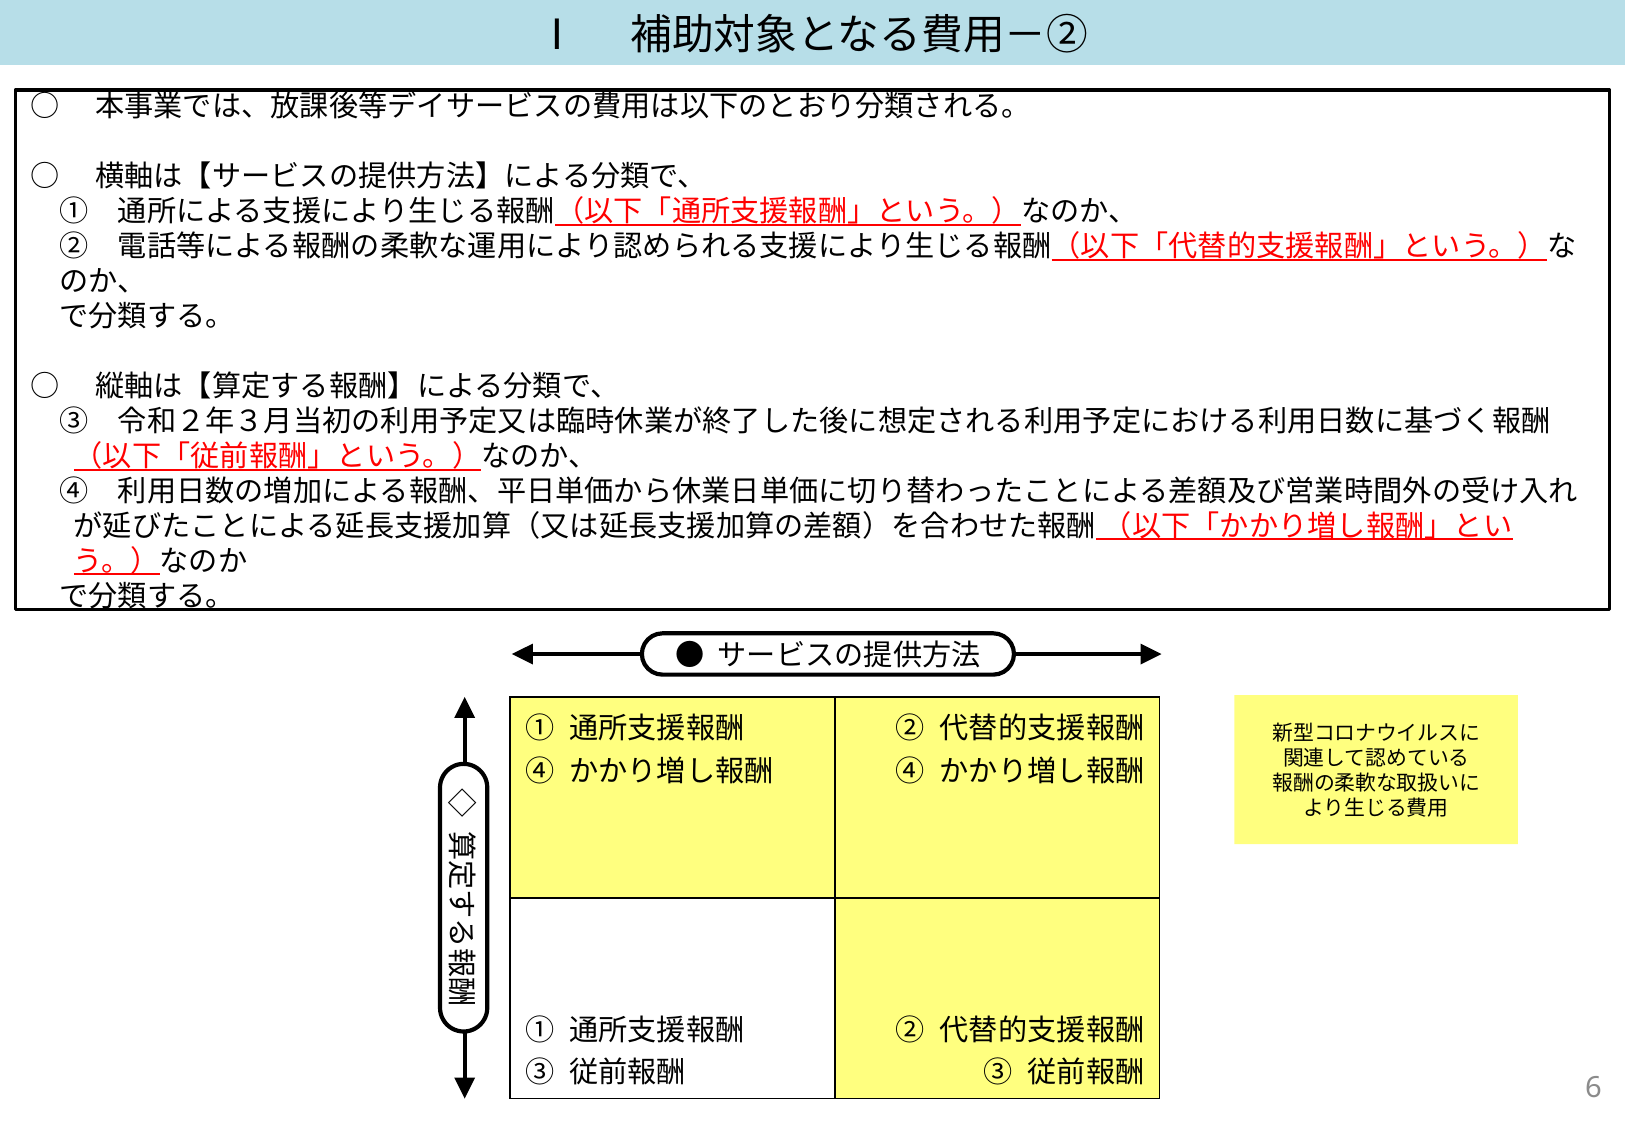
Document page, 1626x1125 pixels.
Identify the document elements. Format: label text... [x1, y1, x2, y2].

text_box ● サービスの提供方法 [639, 631, 1016, 653]
text_box 新型コロナウイルスに 関連して認めている 報酬の柔軟な取扱いに より生じる費用 [1232, 693, 1520, 846]
text_box ◇ 算定する報酬 [437, 762, 460, 1034]
table_cell ② 代替的支援報酬 ③ 従前報酬 [836, 899, 1159, 1098]
text_box ○ 本事業では、放課後等デイサービスの費用は以下のとおり分類される。 ○ 横軸は【サービスの提供方法】による分類で、 ① 通所による支援により生じる報酬（以下「通所支援報酬」という。）なのか、 ② 電話等による報酬の柔軟な運用により認められる支援により生じる報酬（以下「代替的支援報酬」という。）なのか、 で分類する。 ○ 縦軸は【算定する報酬】による分類で、 ③ 令和２年３月当初の利用予定又は臨時休業が終了した後に想定される利用予定における利用日数に基づく報酬（以下「従前報酬」という。）なのか、 ④ 利用日数の増加による報酬、平日単価から休業日単価に切り替わったことによる差額及び営業時間外の受け入れが延びたことによる延長支援加算（又は延長支援加算の差額）を合わせた報酬 （以下「かかり増し報酬」という。）なのか で分類する。 [13, 88, 1612, 611]
text_box ● サービスの提供方法 [641, 662, 1015, 677]
text_box Ⅰ 補助対象となる費用－② [0, 0, 1625, 67]
table_cell ① 通所支援報酬 ③ 従前報酬 [511, 899, 834, 1098]
table_header ② 代替的支援報酬 ④ かかり増し報酬 [836, 698, 1159, 897]
slide_number 5 [1237, 1058, 1617, 1119]
table_header ① 通所支援報酬 ④ かかり増し報酬 [511, 698, 834, 897]
text_box ◇ 算定する報酬 [470, 762, 490, 1033]
